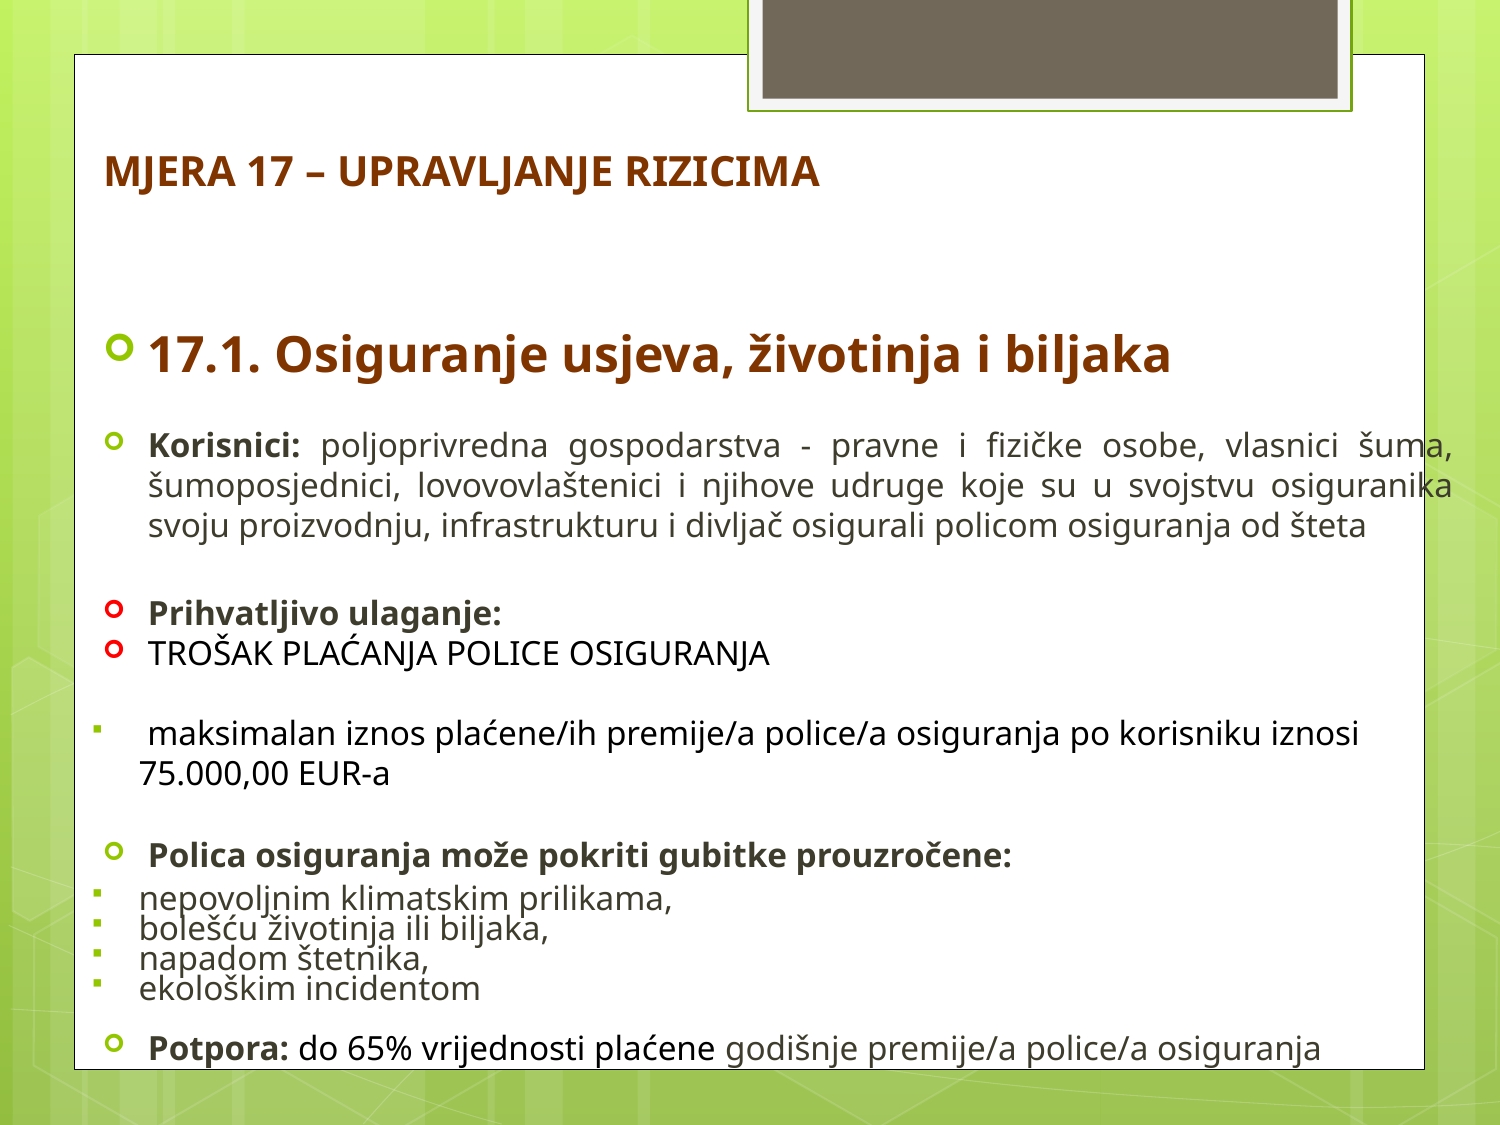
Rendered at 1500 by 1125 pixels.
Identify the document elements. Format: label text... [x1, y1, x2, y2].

list 17.1. Osiguranje usjeva, životinja i biljaka Korisnici: poljoprivredna gospodarstva - pravne i fizičke osobe, vlasnici šuma, šumoposjednici, lovovovlaštenici i njihove udruge koje su u svojstvu osiguranika svoju proizvodnju, infrastrukturu i divljač osigurali policom osiguranja od šteta Prihvatljivo ulaganje: TROŠAK PLAĆANJA POLICE OSIGURANJA maksimalan iznos plaćene/ih premije/a police/a osiguranja po korisniku iznosi 75.000,00 EUR-a Polica osiguranja može pokriti gubitke prouzročene: nepovoljnim klimatskim prilikama, bolešću životinja ili biljaka, napadom štetnika, ekološkim incidentom Potpora: do 65% vrijednosti plaćene godišnje premije/a police/a osiguranja [76, 314, 1471, 1106]
text_box MJERA 17 – UPRAVLJANJE RIZICIMA [88, 137, 1235, 202]
